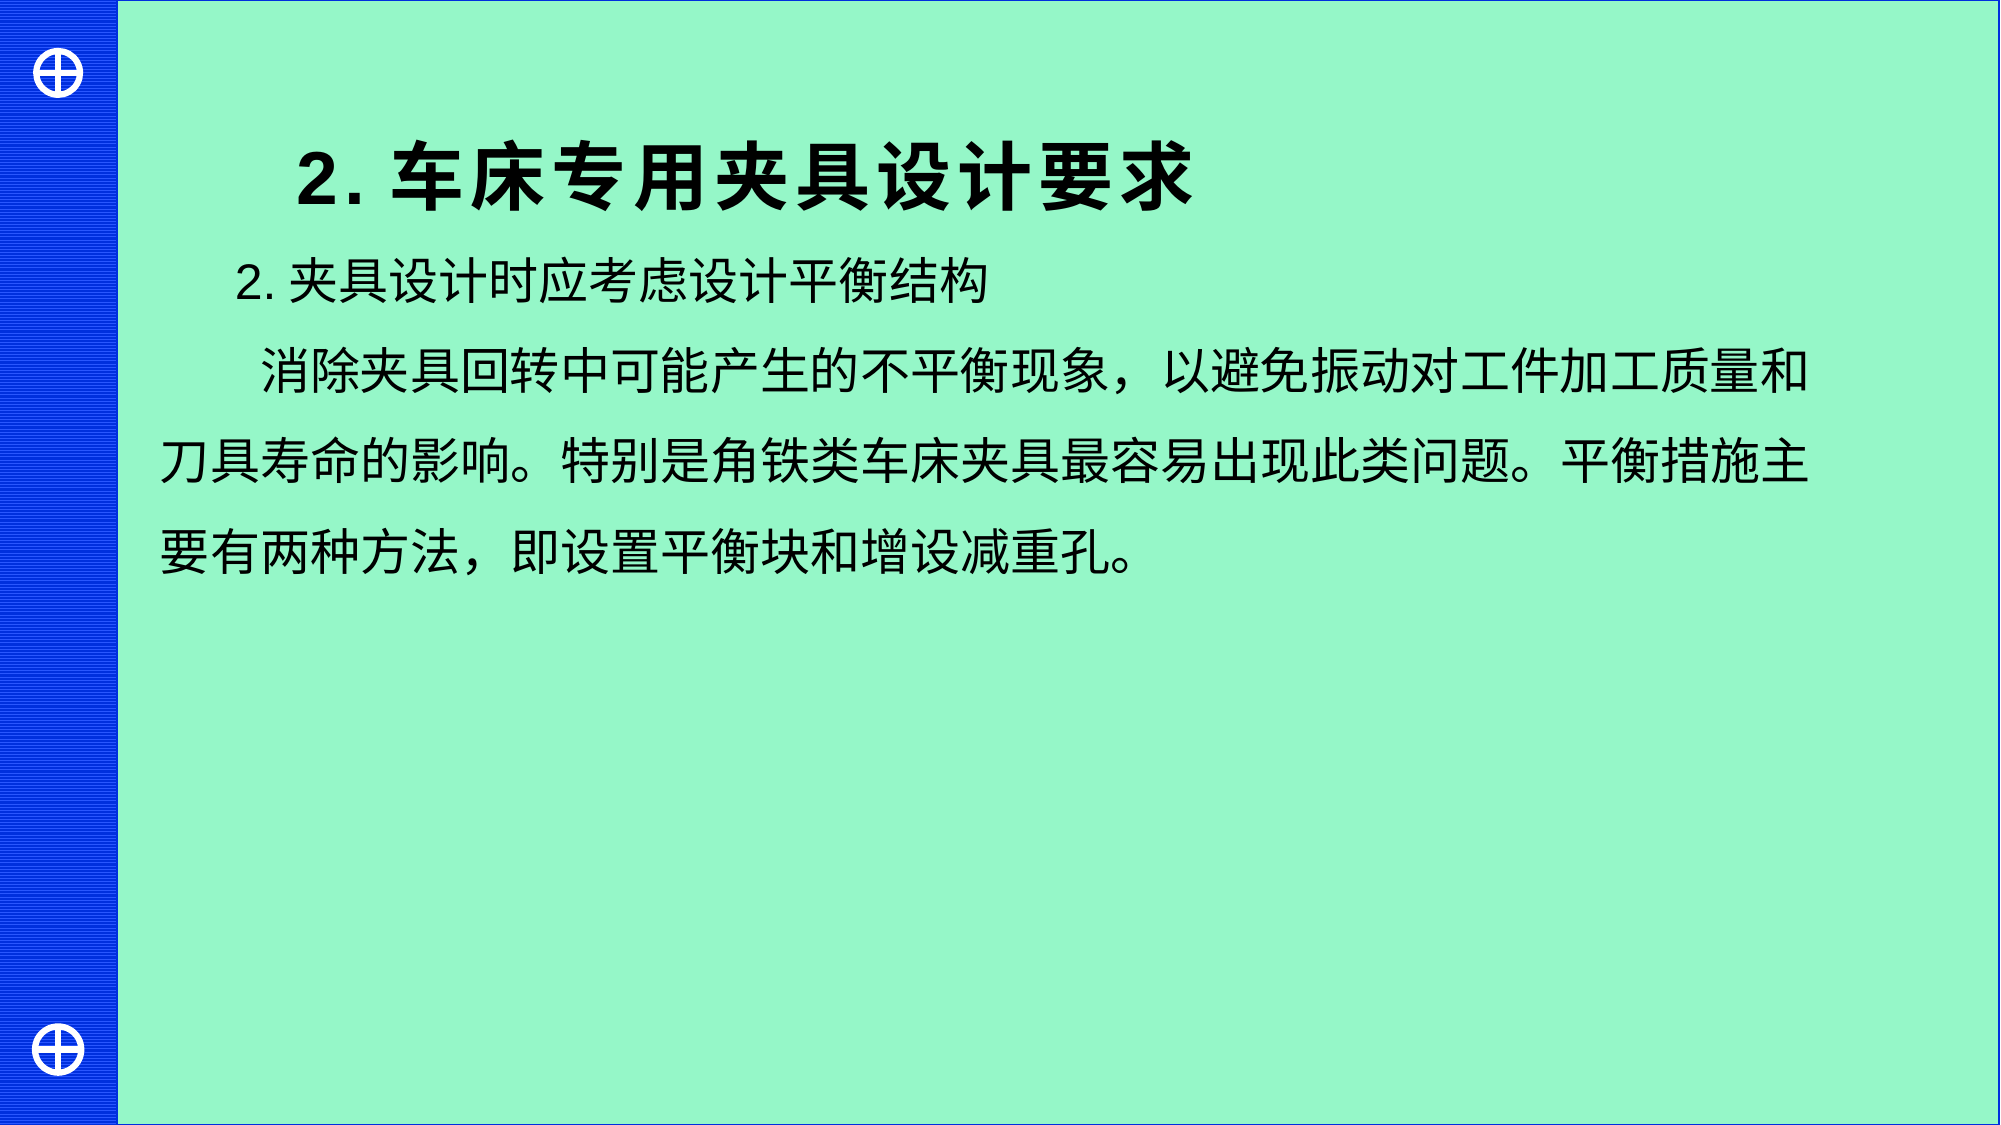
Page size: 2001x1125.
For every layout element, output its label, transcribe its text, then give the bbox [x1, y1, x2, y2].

text_box 2.车床专用夹具设计要求 [173, 106, 1462, 212]
text_box 2.夹具设计时应考虑设计平衡结构 消除夹具回转中可能产生的不平衡现象，以避免振动对工件加工质量和刀具寿命的影响。特别是角铁类车床夹具最容易出现此类问题。平衡措施主要有两种方法，即设置平衡块和增设减重孔。 [145, 212, 1853, 678]
